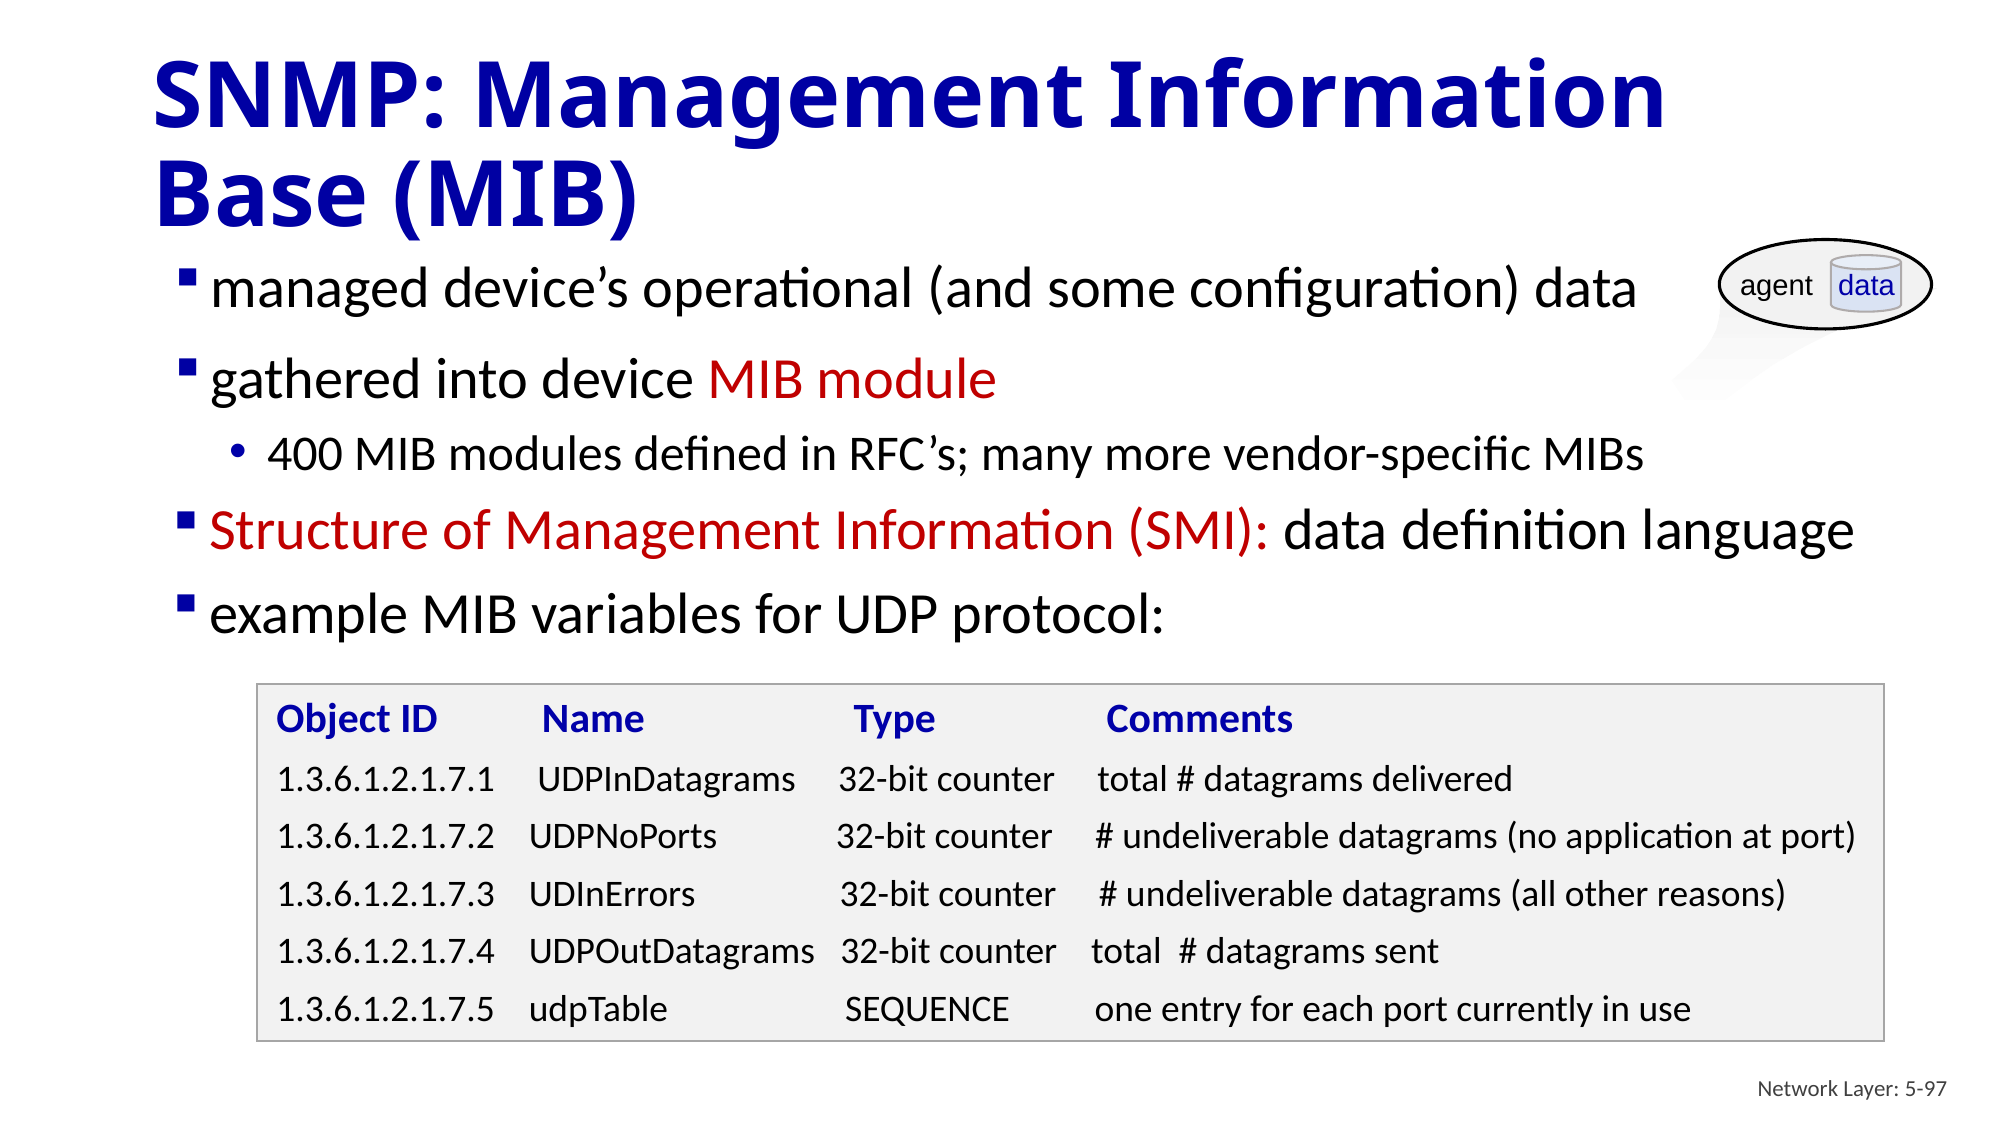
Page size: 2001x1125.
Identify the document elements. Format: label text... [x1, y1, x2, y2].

text_box Structure of Management Information (SMI): data definition language example MIB variables for UDP protocol: [136, 491, 1903, 657]
slide_number Network Layer: 5-97 [1512, 1056, 1963, 1117]
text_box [1671, 239, 1937, 421]
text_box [256, 683, 1903, 1041]
title SNMP: Management Information Base (MIB) [137, 74, 1863, 221]
list managed device’s operational (and some configuration) data gathered into device MIB module 400 MIB modules defined in RFC’s; many more vendor-specific MIBs [138, 241, 1905, 512]
